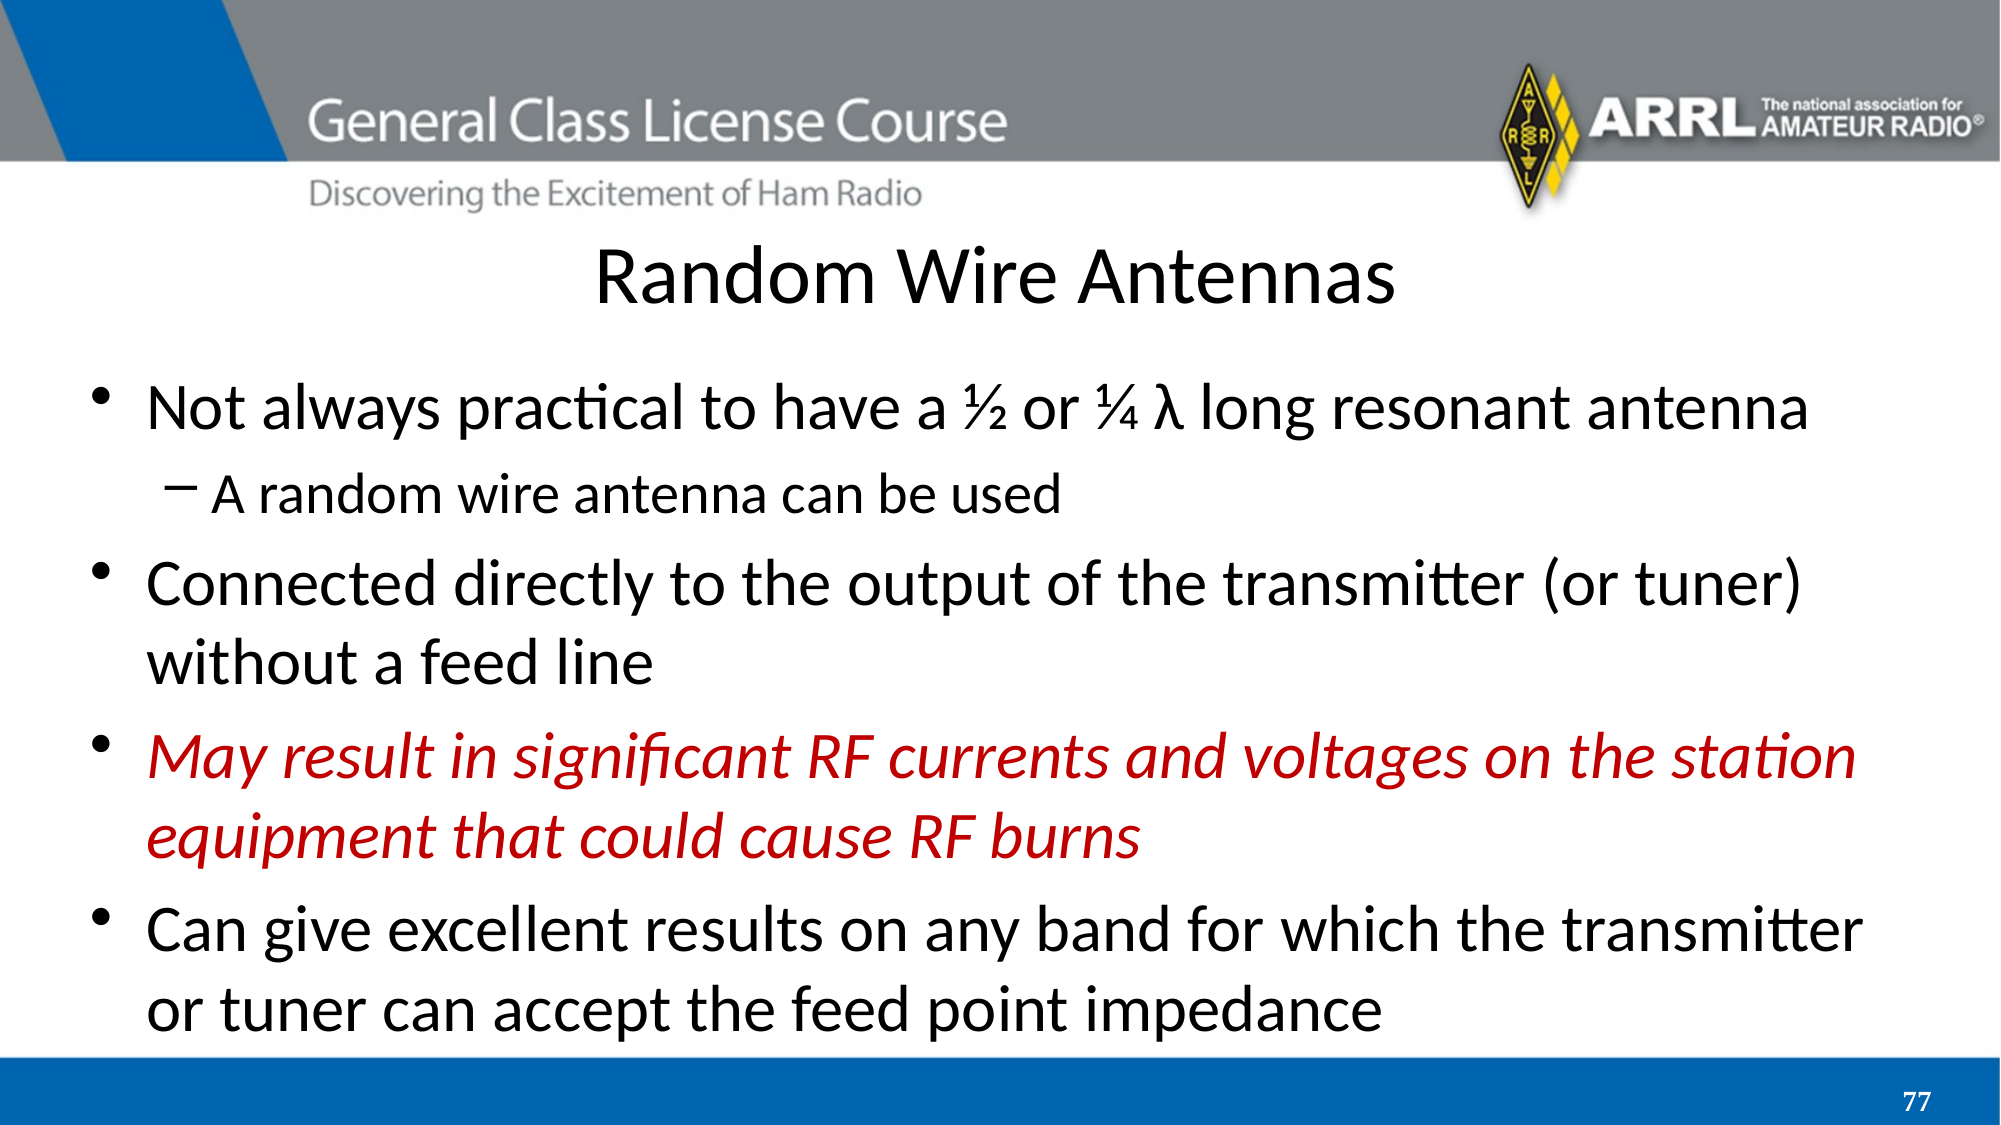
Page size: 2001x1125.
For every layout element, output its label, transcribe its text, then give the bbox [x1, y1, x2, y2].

picture [0, 0, 2001, 1125]
list Not always practical to have a 1⁄2 or 1⁄4 λ long resonant antenna A random wire antenna can be used Connected directly to the output of the transmitter (or tuner) without a feed line May result in significant RF currents and voltages on the station equipment that could cause RF burns Can give excellent results on any band for which the transmitter or tuner can accept the feed point impedance [75, 355, 1938, 1075]
title Random Wire Antennas [96, 212, 1897, 355]
